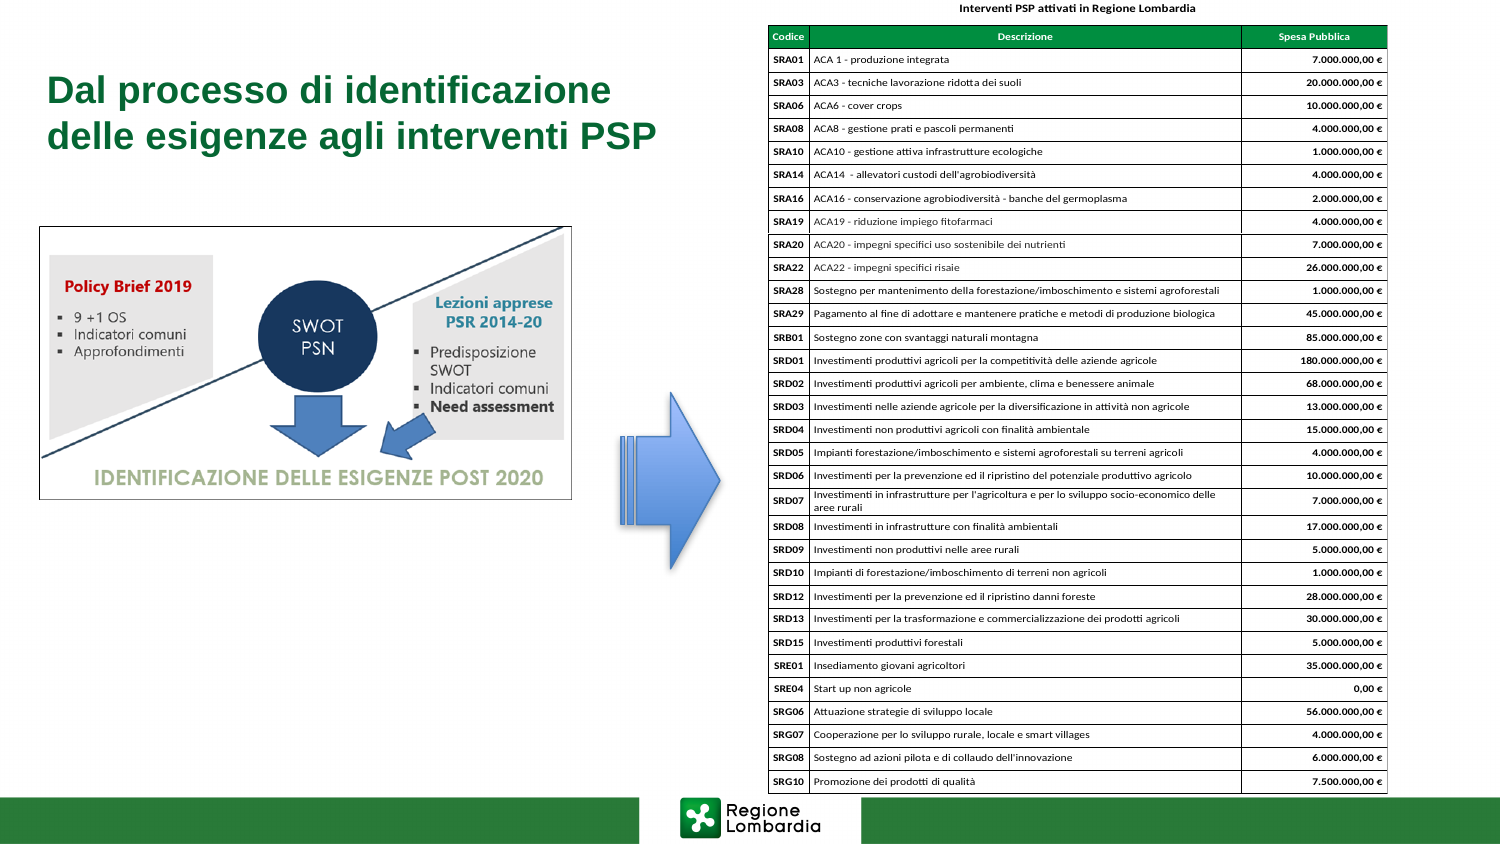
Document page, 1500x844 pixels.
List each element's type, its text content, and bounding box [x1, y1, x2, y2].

picture [0, 0, 1500, 844]
text_box [635, 391, 721, 570]
text_box [620, 436, 625, 525]
text_box [627, 436, 634, 525]
title Dal processo di identificazione delle esigenze agli interventi PSP [31, 39, 697, 183]
